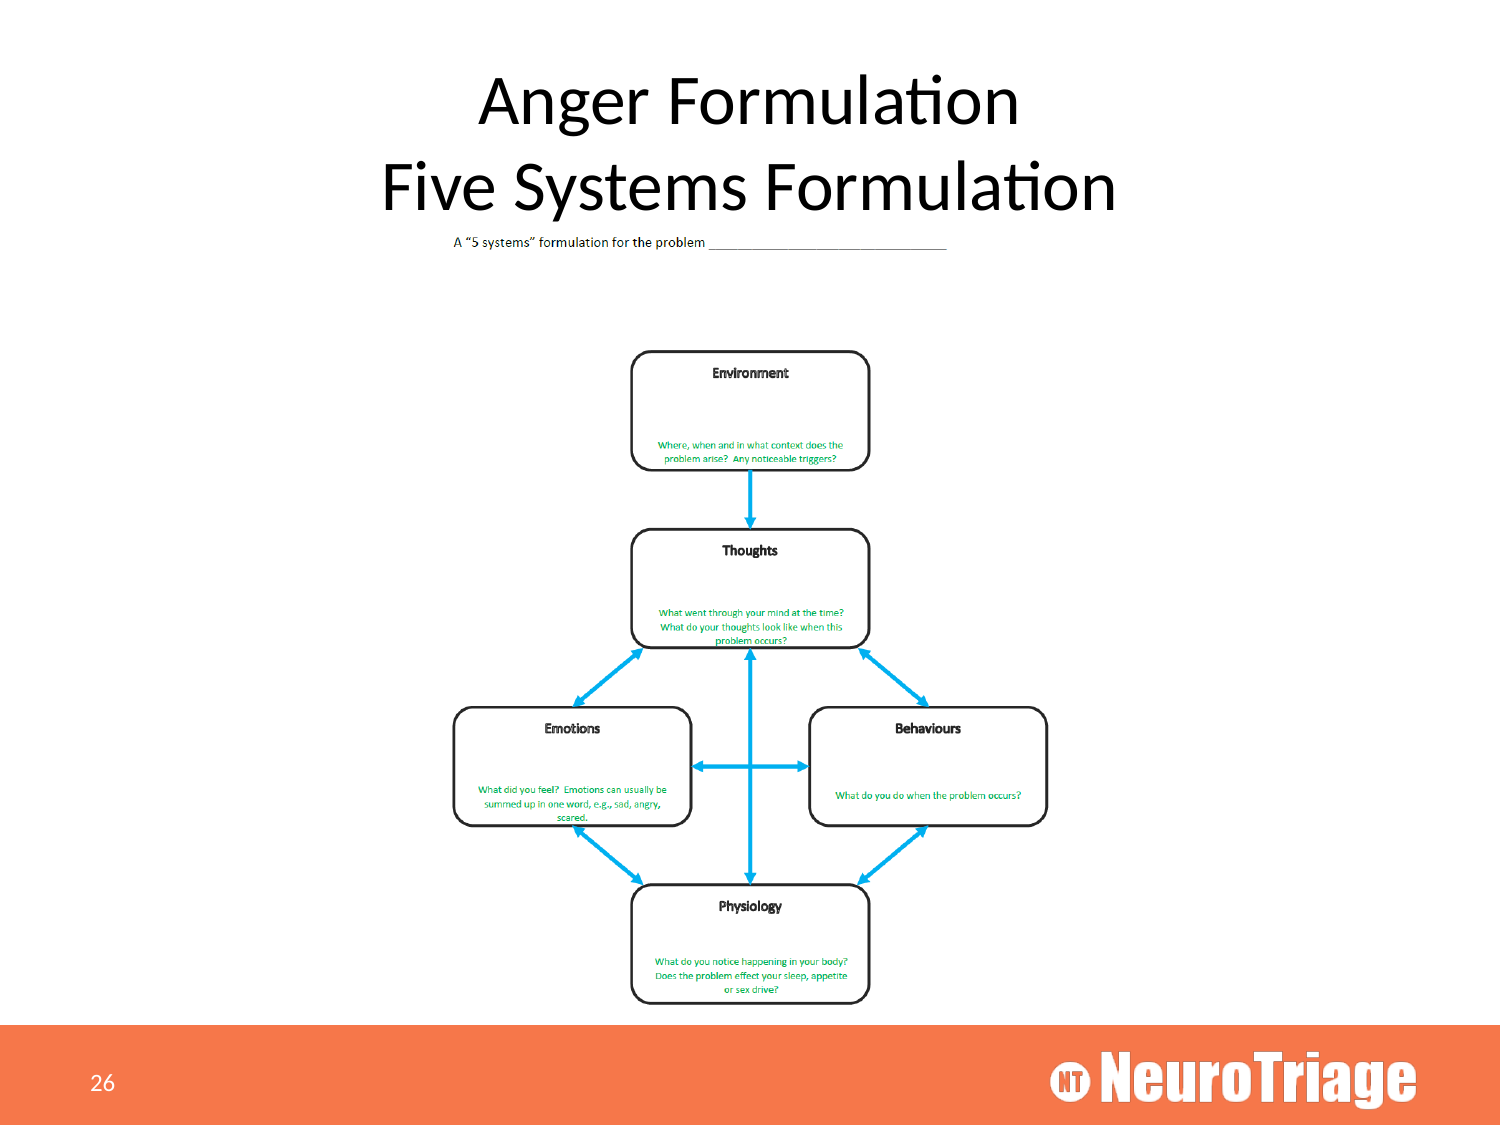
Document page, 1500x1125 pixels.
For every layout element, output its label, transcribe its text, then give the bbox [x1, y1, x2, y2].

picture [1037, 1030, 1425, 1125]
title Anger Formulation Five Systems Formulation [75, 45, 1425, 233]
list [379, 232, 1110, 1024]
slide_number 26 [75, 1051, 425, 1112]
